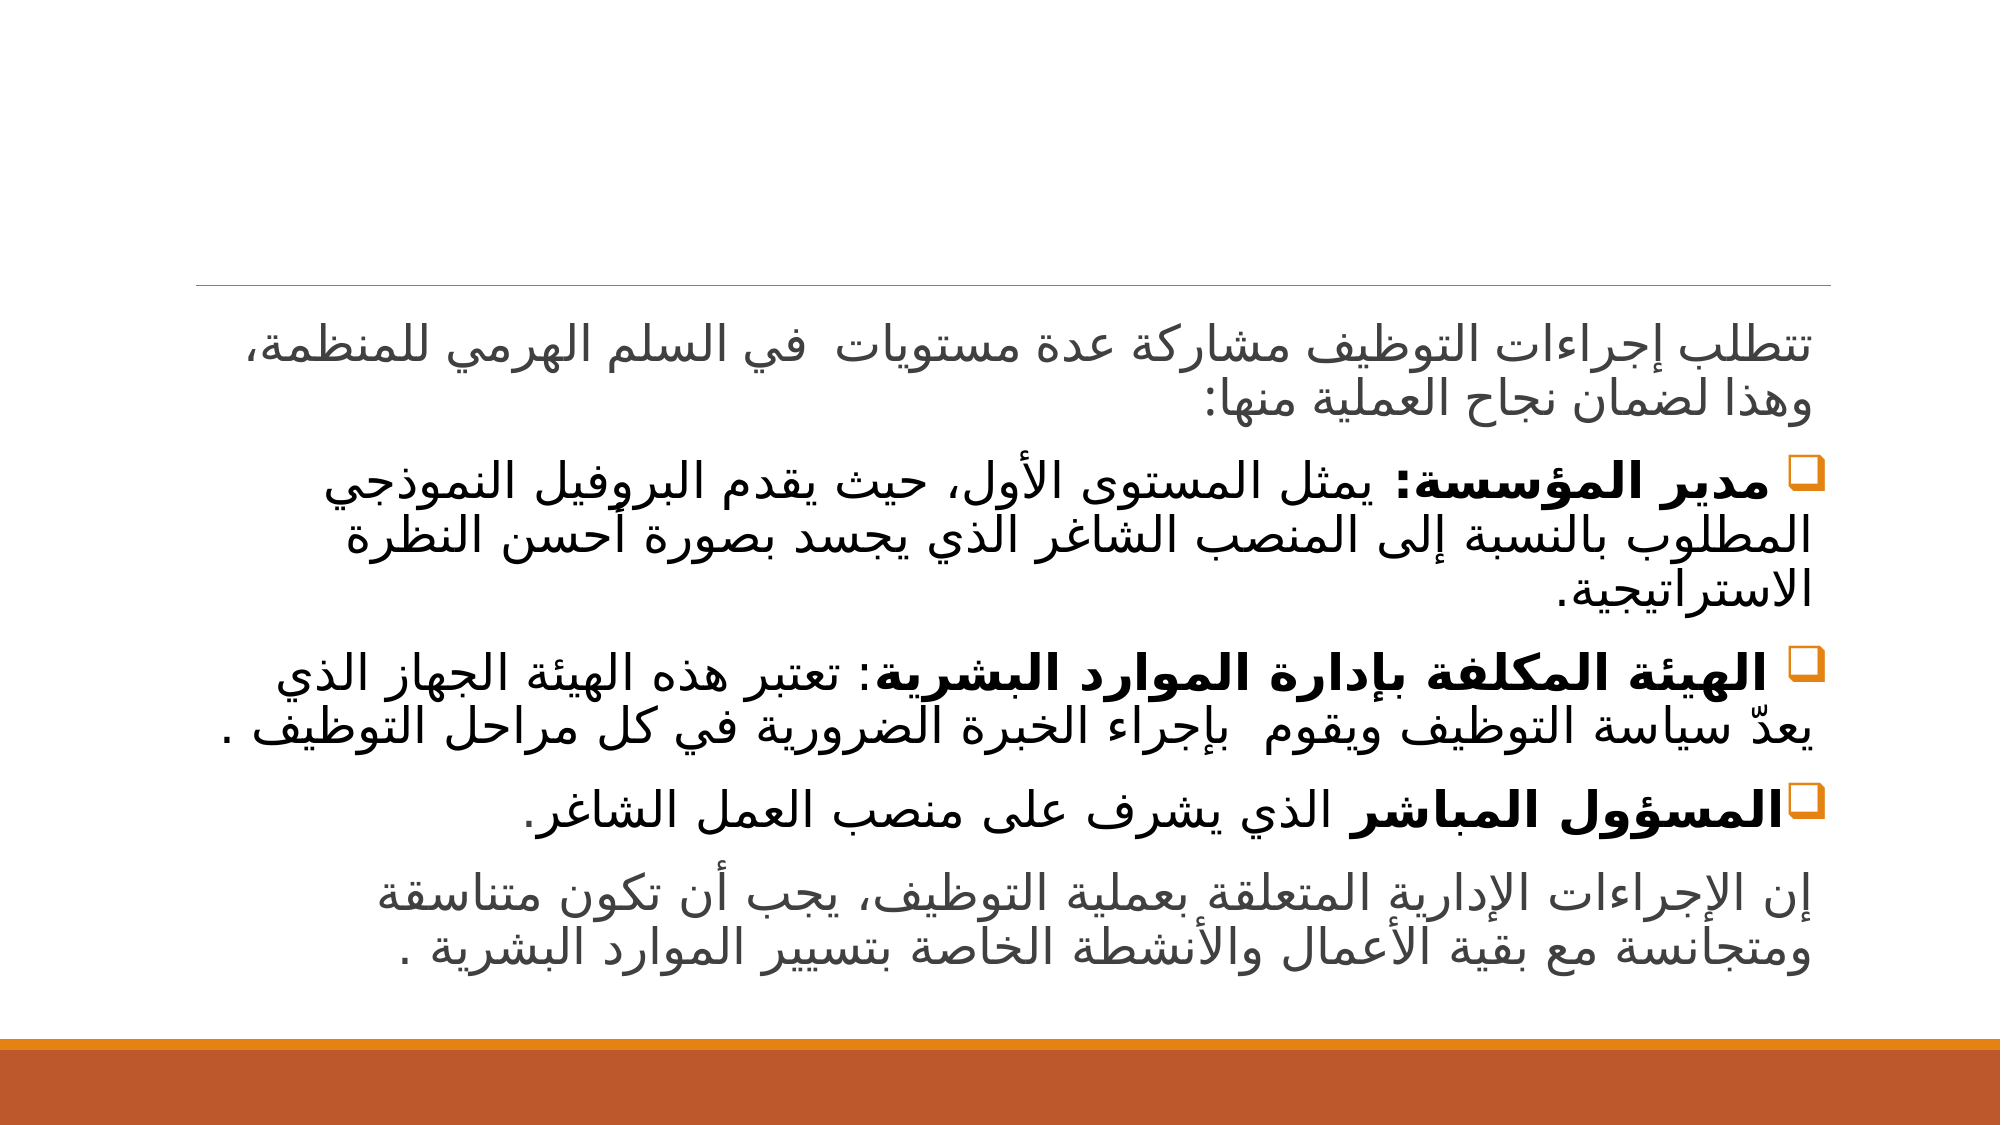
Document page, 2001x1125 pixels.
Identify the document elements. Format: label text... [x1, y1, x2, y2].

list تتطلب إجراءات التوظيف مشاركة عدة مستويات في السلم الهرمي للمنظمة، وهذا لضمان نجاح العملية منها: مدير المؤسسة: يمثل المستوى الأول، حيث يقدم البروفيل النموذجي المطلوب بالنسبة إلى المنصب الشاغر الذي يجسد بصورة أحسن النظرة الاستراتيجية. الهيئة المكلفة بإدارة الموارد البشرية: تعتبر هذه الهيئة الجهاز الذي يعدّ سياسة التوظيف ويقوم بإجراء الخبرة الضرورية في كل مراحل التوظيف . المسؤول المباشر الذي يشرف على منصب العمل الشاغر. إن الإجراءات الإدارية المتعلقة بعملية التوظيف، يجب أن تكون متناسقة ومتجانسة مع بقية الأعمال والأنشطة الخاصة بتسيير الموارد البشرية . [198, 311, 1830, 1039]
